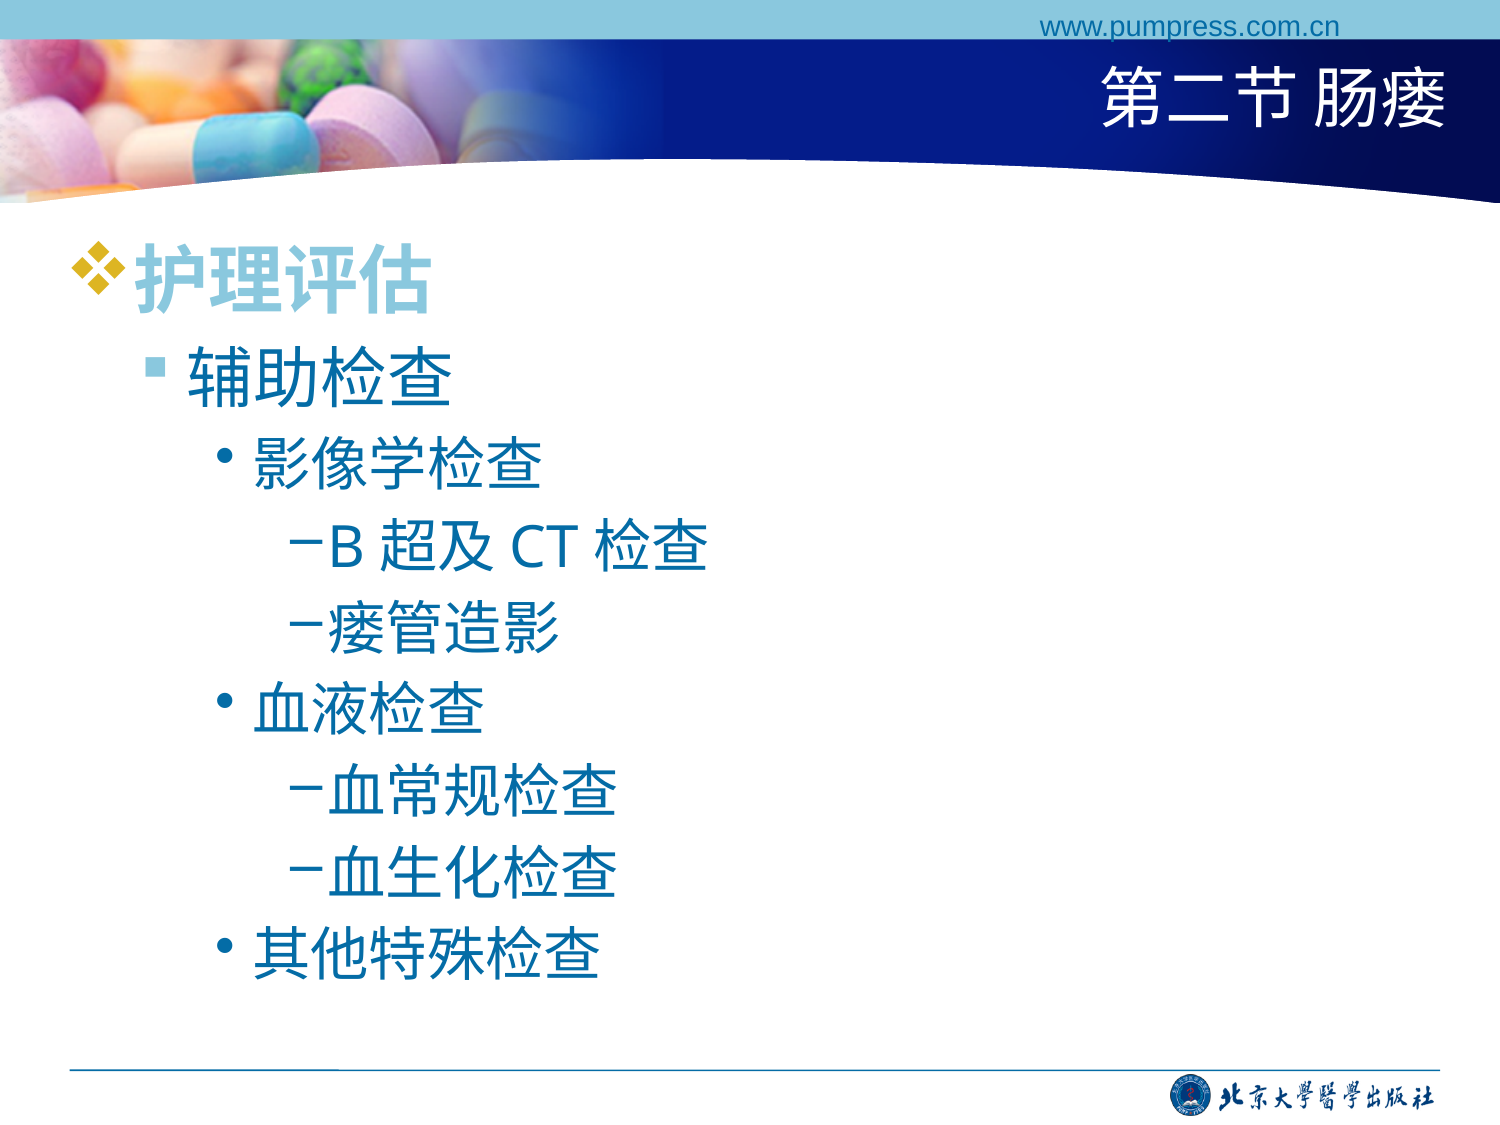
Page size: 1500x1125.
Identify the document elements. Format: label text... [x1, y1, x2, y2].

picture [0, 40, 1500, 203]
slide_number www.pumpress.com.cn [1025, 0, 1463, 38]
picture [1170, 1074, 1436, 1118]
title 第二节 肠瘘 [137, 49, 1463, 143]
list 护理评估 辅助检查 影像学检查 B超及CT检查 瘘管造影 血液检查 血常规检查 血生化检查 其他特殊检查 [49, 224, 1463, 1026]
